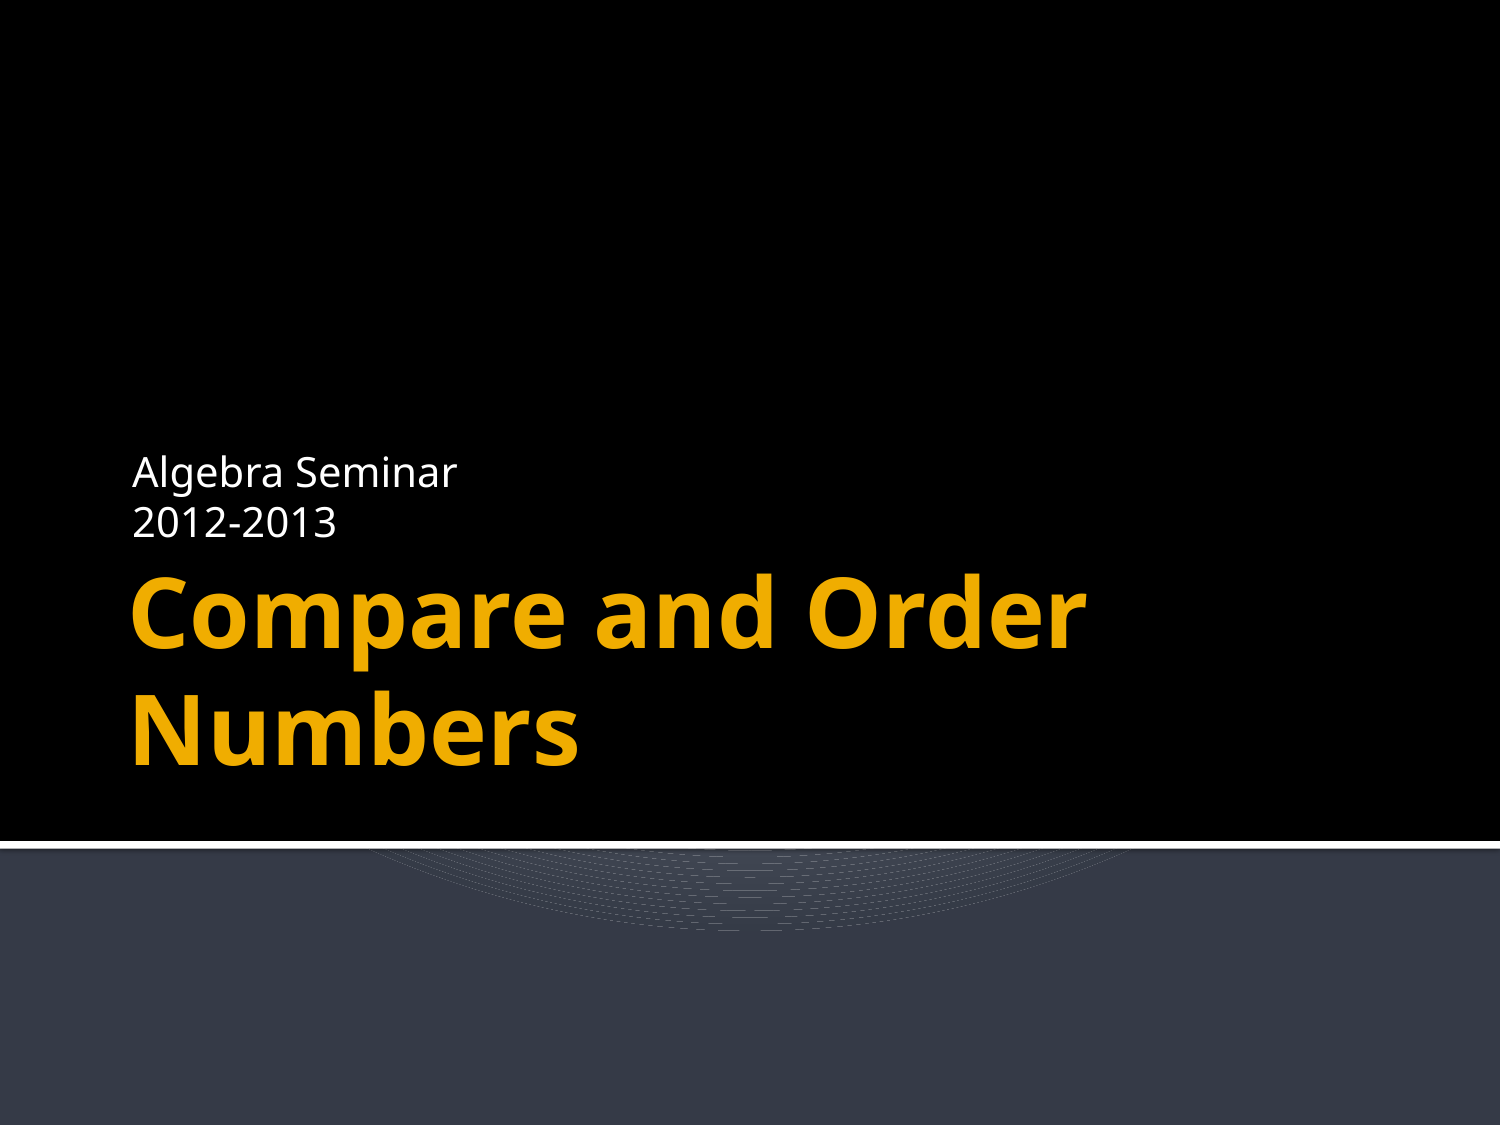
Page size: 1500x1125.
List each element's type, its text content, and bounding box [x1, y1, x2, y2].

subtitle Algebra Seminar 2012-2013 [112, 299, 1438, 547]
title Compare and Order Numbers [112, 550, 1438, 825]
